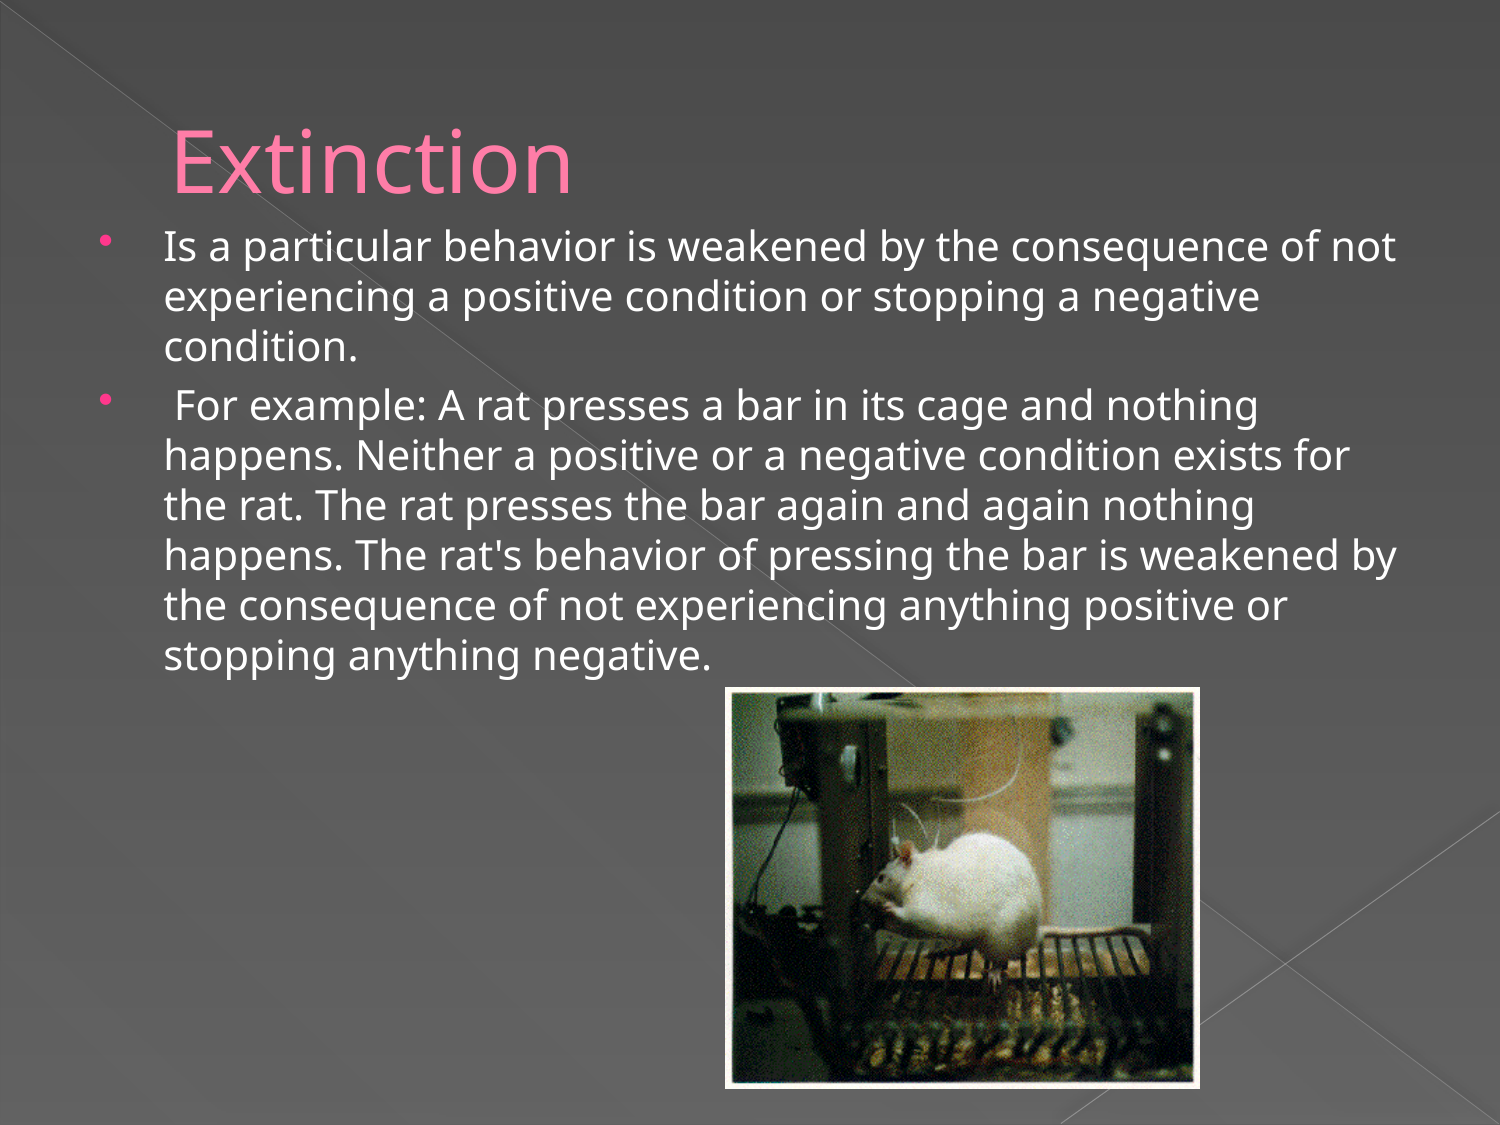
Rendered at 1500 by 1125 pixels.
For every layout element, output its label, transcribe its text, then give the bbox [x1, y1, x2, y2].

title Extinction [75, 43, 1425, 212]
picture [724, 687, 1201, 1089]
list Is a particular behavior is weakened by the consequence of not experiencing a positive condition or stopping a negative condition. For example: A rat presses a bar in its cage and nothing happens. Neither a positive or a negative condition exists for the rat. The rat presses the bar again and again nothing happens. The rat's behavior of pressing the bar is weakened by the consequence of not experiencing anything positive or stopping anything negative. [75, 212, 1425, 963]
